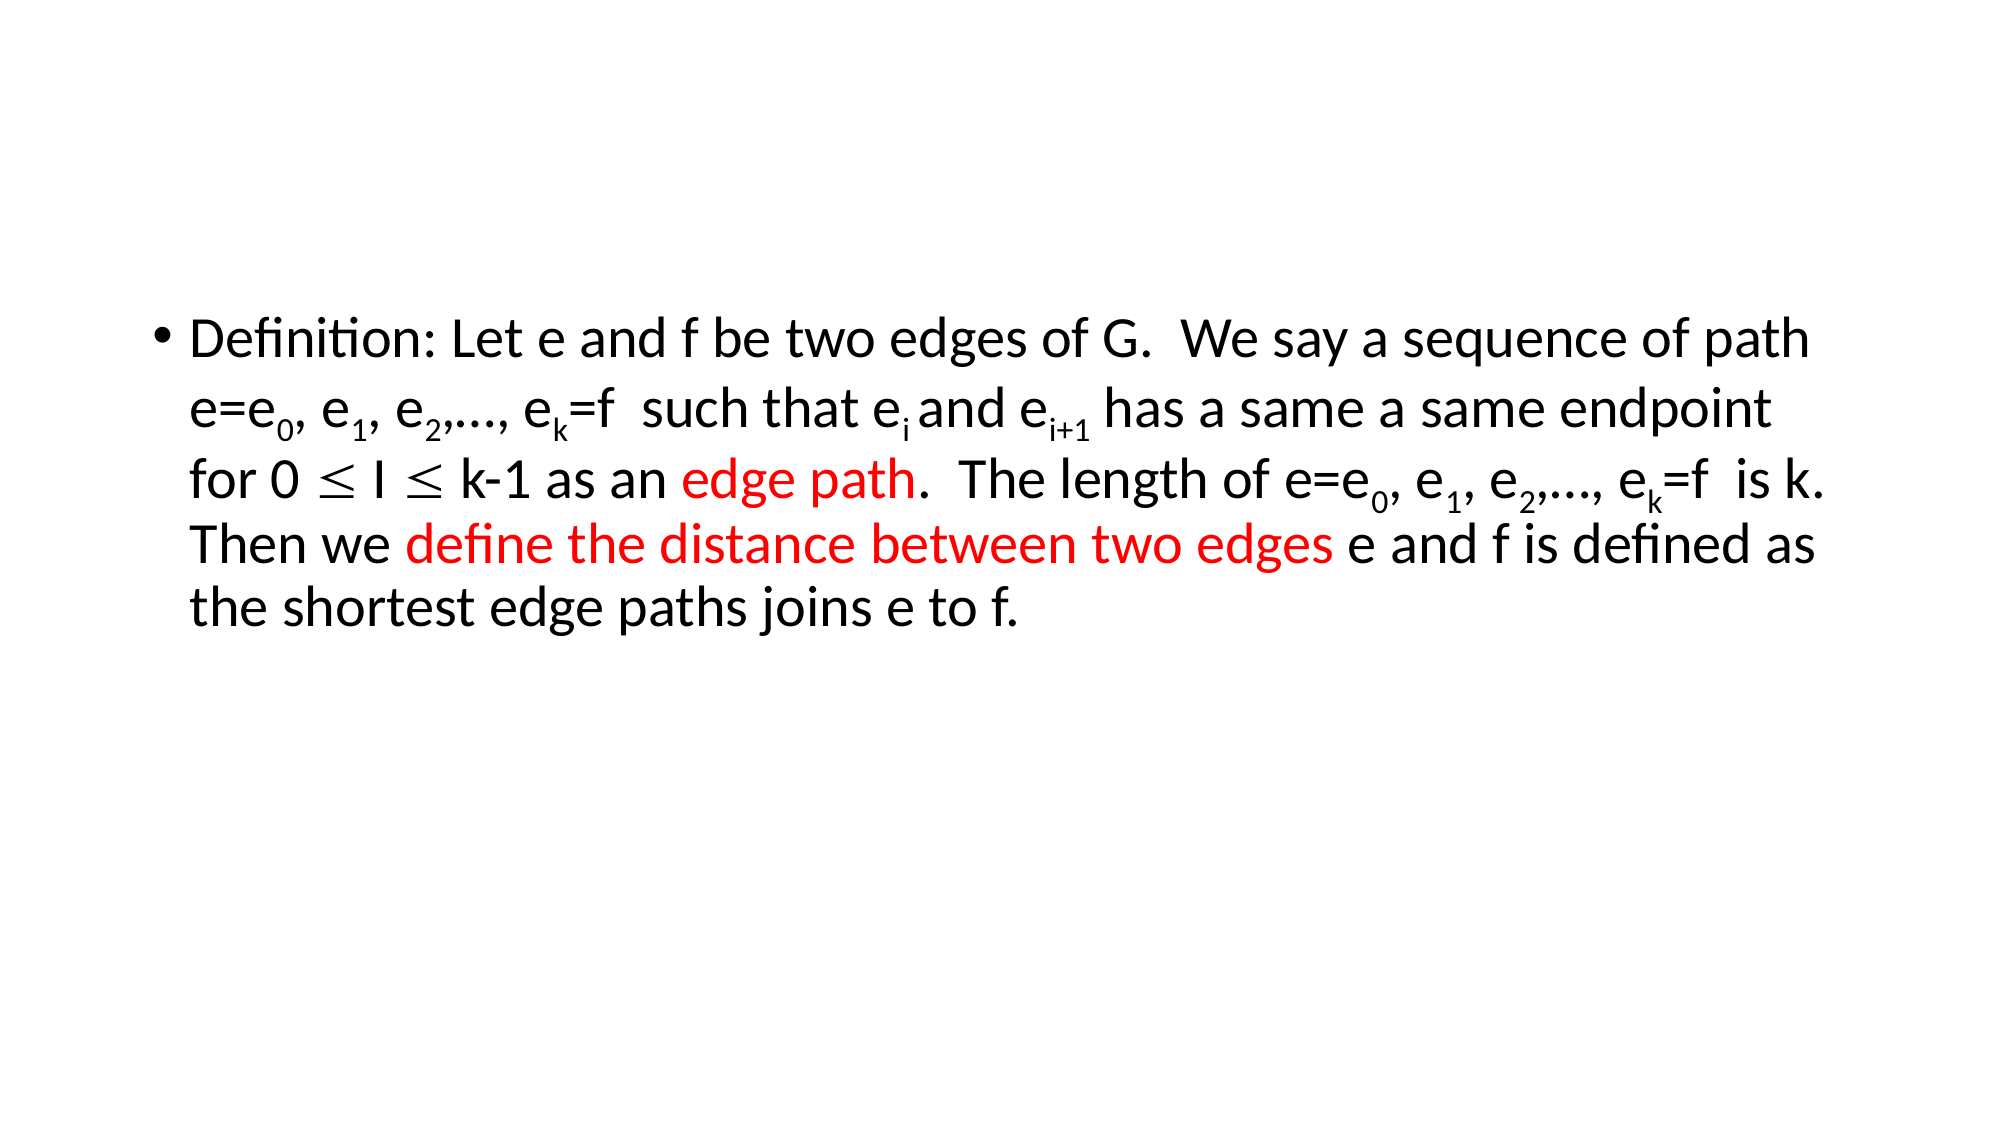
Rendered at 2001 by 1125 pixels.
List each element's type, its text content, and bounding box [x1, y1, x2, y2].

list Definition: Let e and f be two edges of G. We say a sequence of path e=e0, e1, e2,…, ek=f such that ei and ei+1 has a same a same endpoint for 0  I  k-1 as an edge path. The length of e=e0, e1, e2,…, ek=f is k. Then we define the distance between two edges e and f is defined as the shortest edge paths joins e to f. [137, 299, 1863, 1014]
